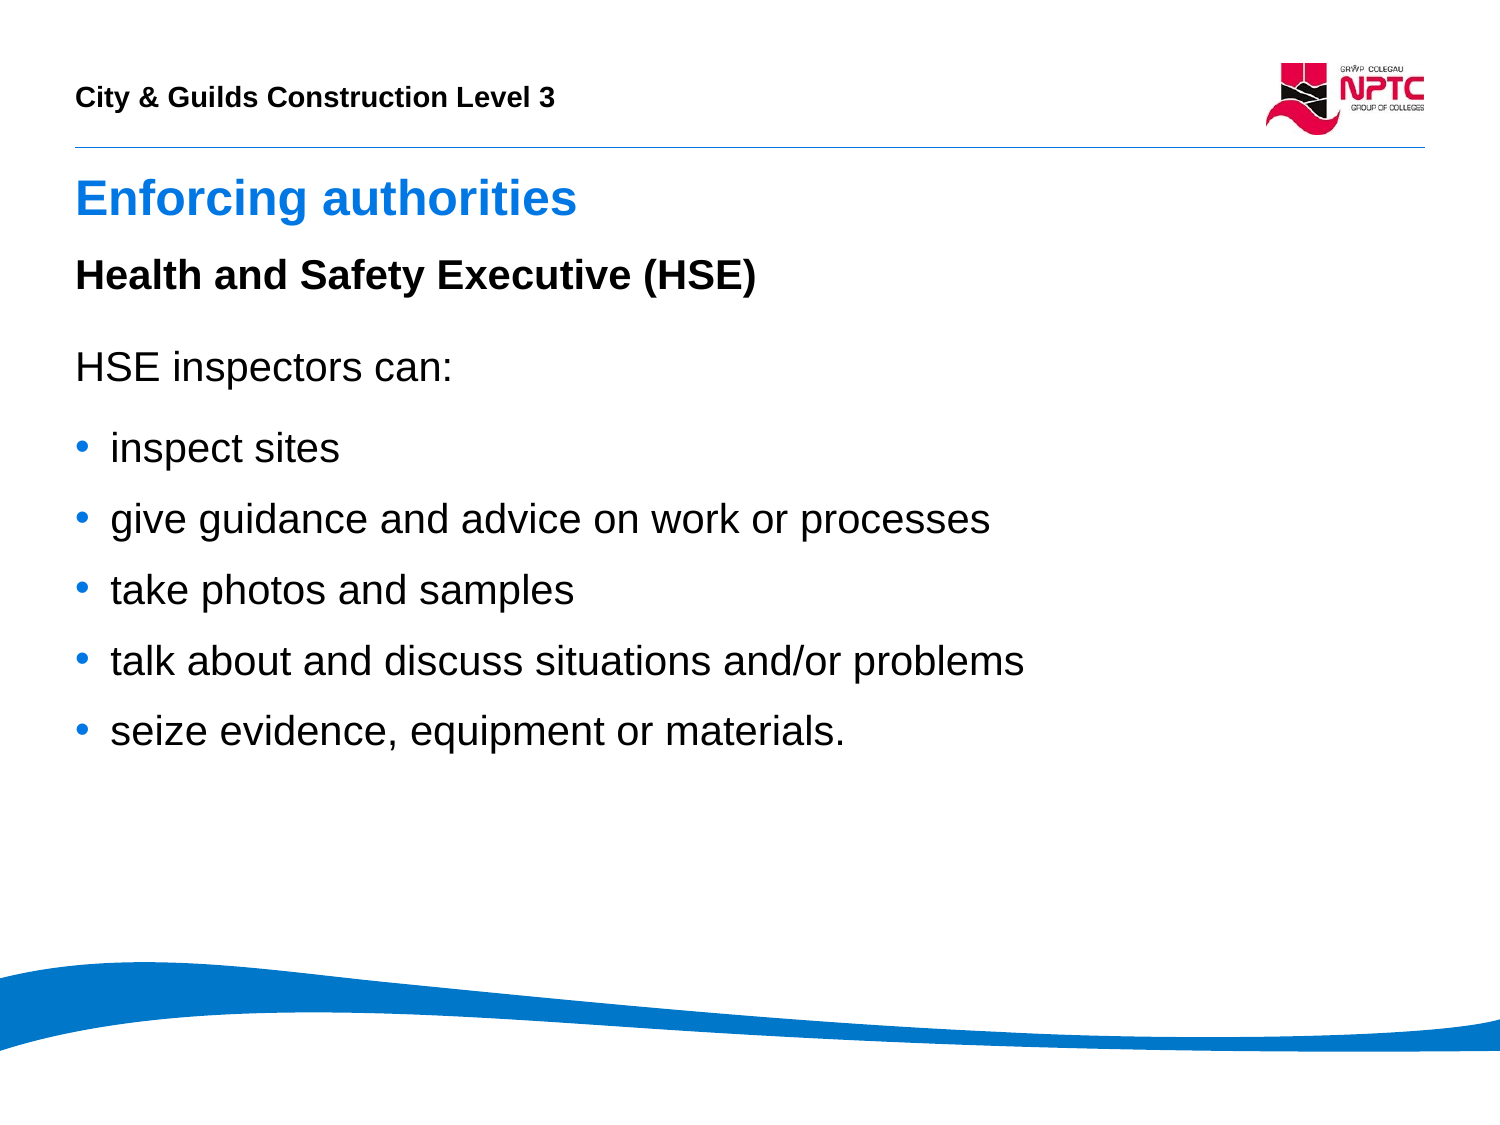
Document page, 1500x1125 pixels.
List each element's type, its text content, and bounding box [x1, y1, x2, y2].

title Enforcing authorities [74, 165, 1426, 229]
picture [1266, 63, 1424, 135]
list Health and Safety Executive (HSE) HSE inspectors can: inspect sites give guidance and advice on work or processes take photos and samples talk about and discuss situations and/or problems seize evidence, equipment or materials. [74, 247, 1426, 946]
